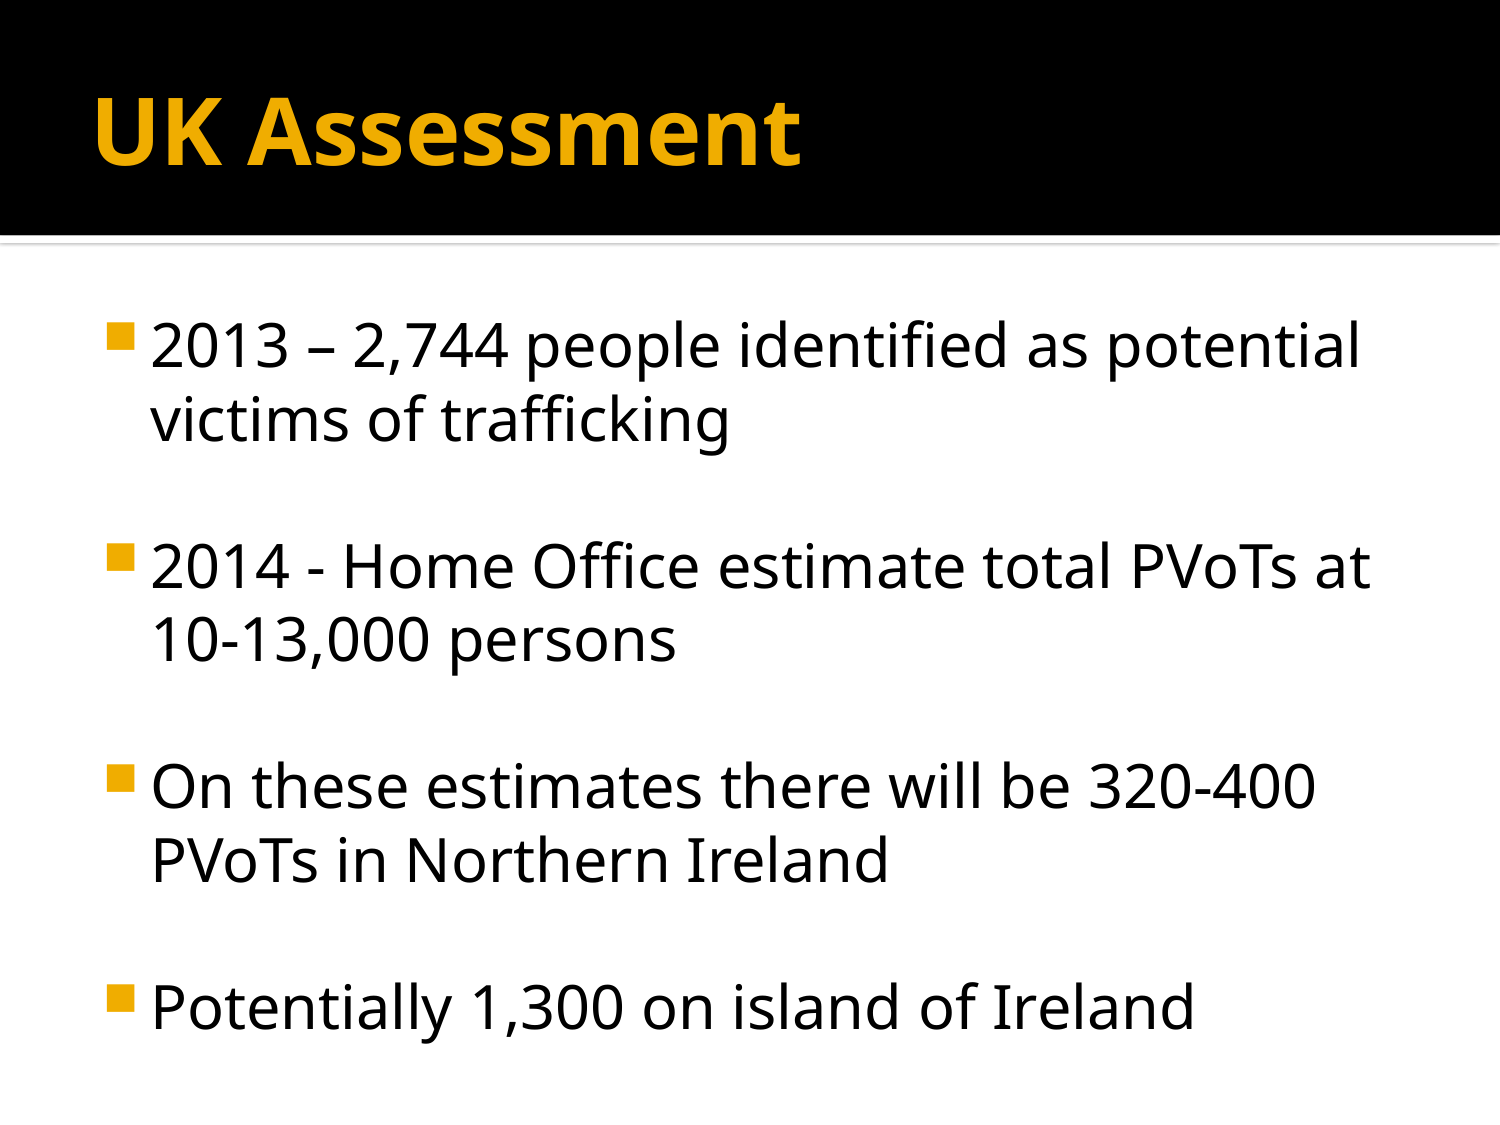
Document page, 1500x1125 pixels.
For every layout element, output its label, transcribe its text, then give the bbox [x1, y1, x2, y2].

title UK Assessment [75, 25, 1425, 231]
list 2013 – 2,744 people identified as potential victims of trafficking 2014 - Home Office estimate total PVoTs at 10-13,000 persons On these estimates there will be 320-400 PVoTs in Northern Ireland Potentially 1,300 on island of Ireland [75, 291, 1425, 1050]
